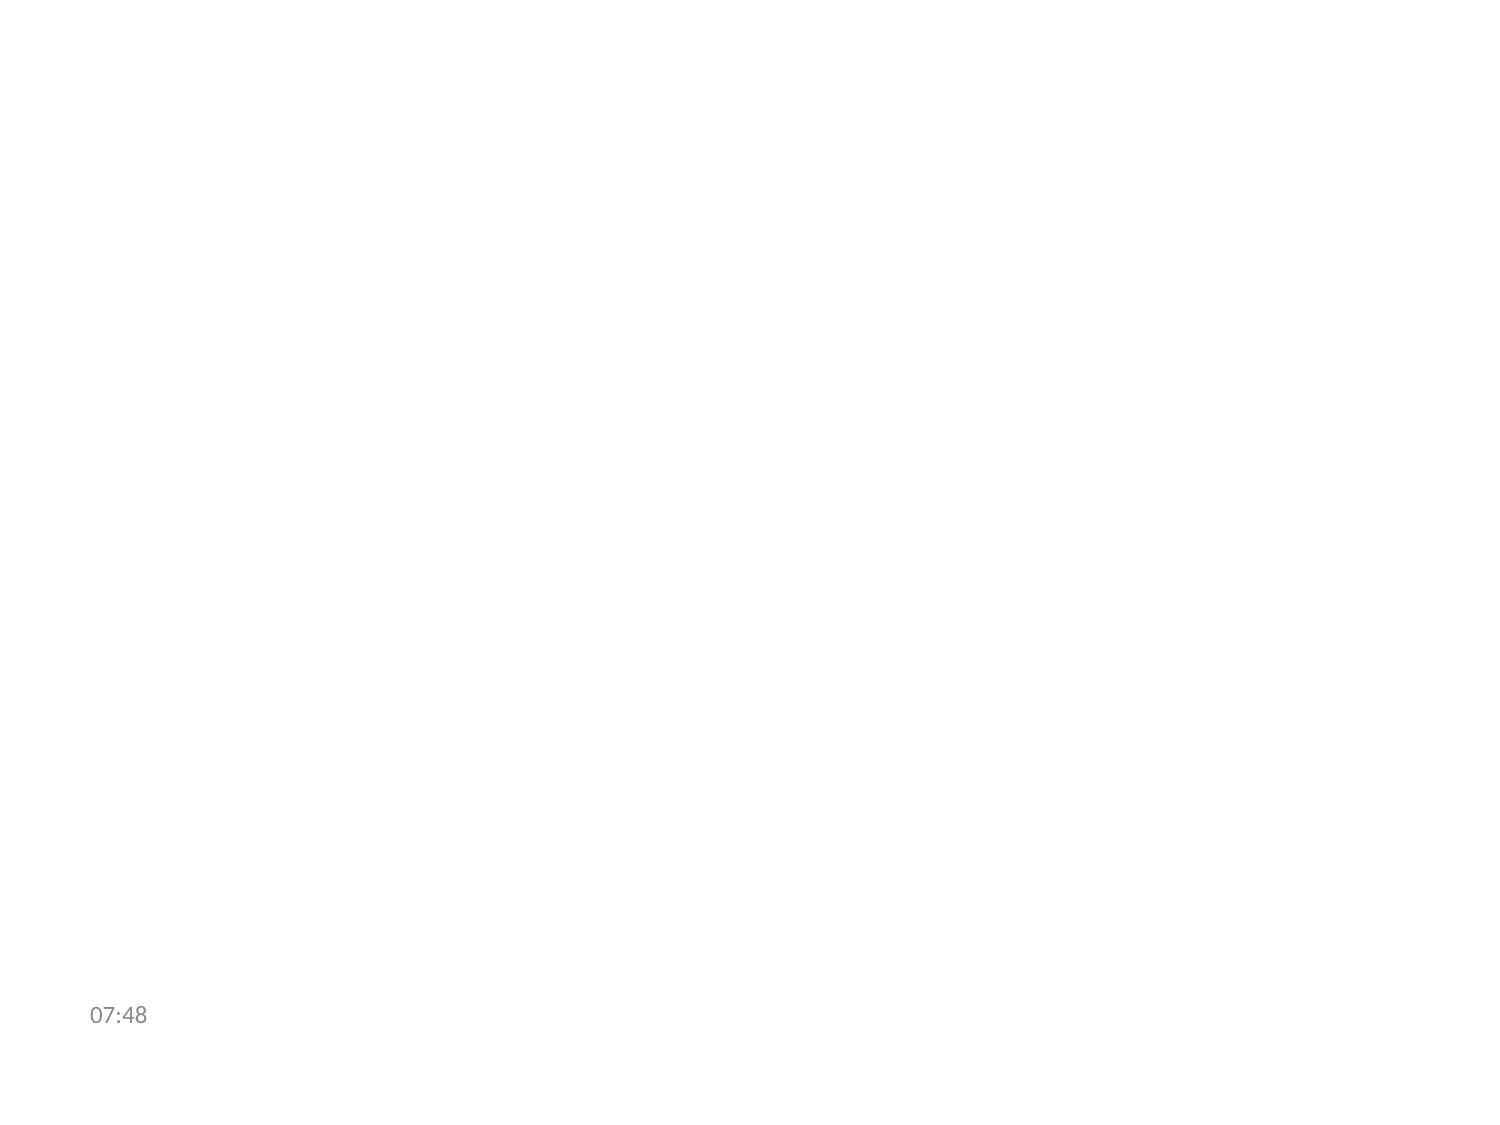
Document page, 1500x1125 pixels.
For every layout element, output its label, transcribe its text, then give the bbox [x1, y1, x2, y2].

text_box 15:35 [75, 983, 425, 1044]
